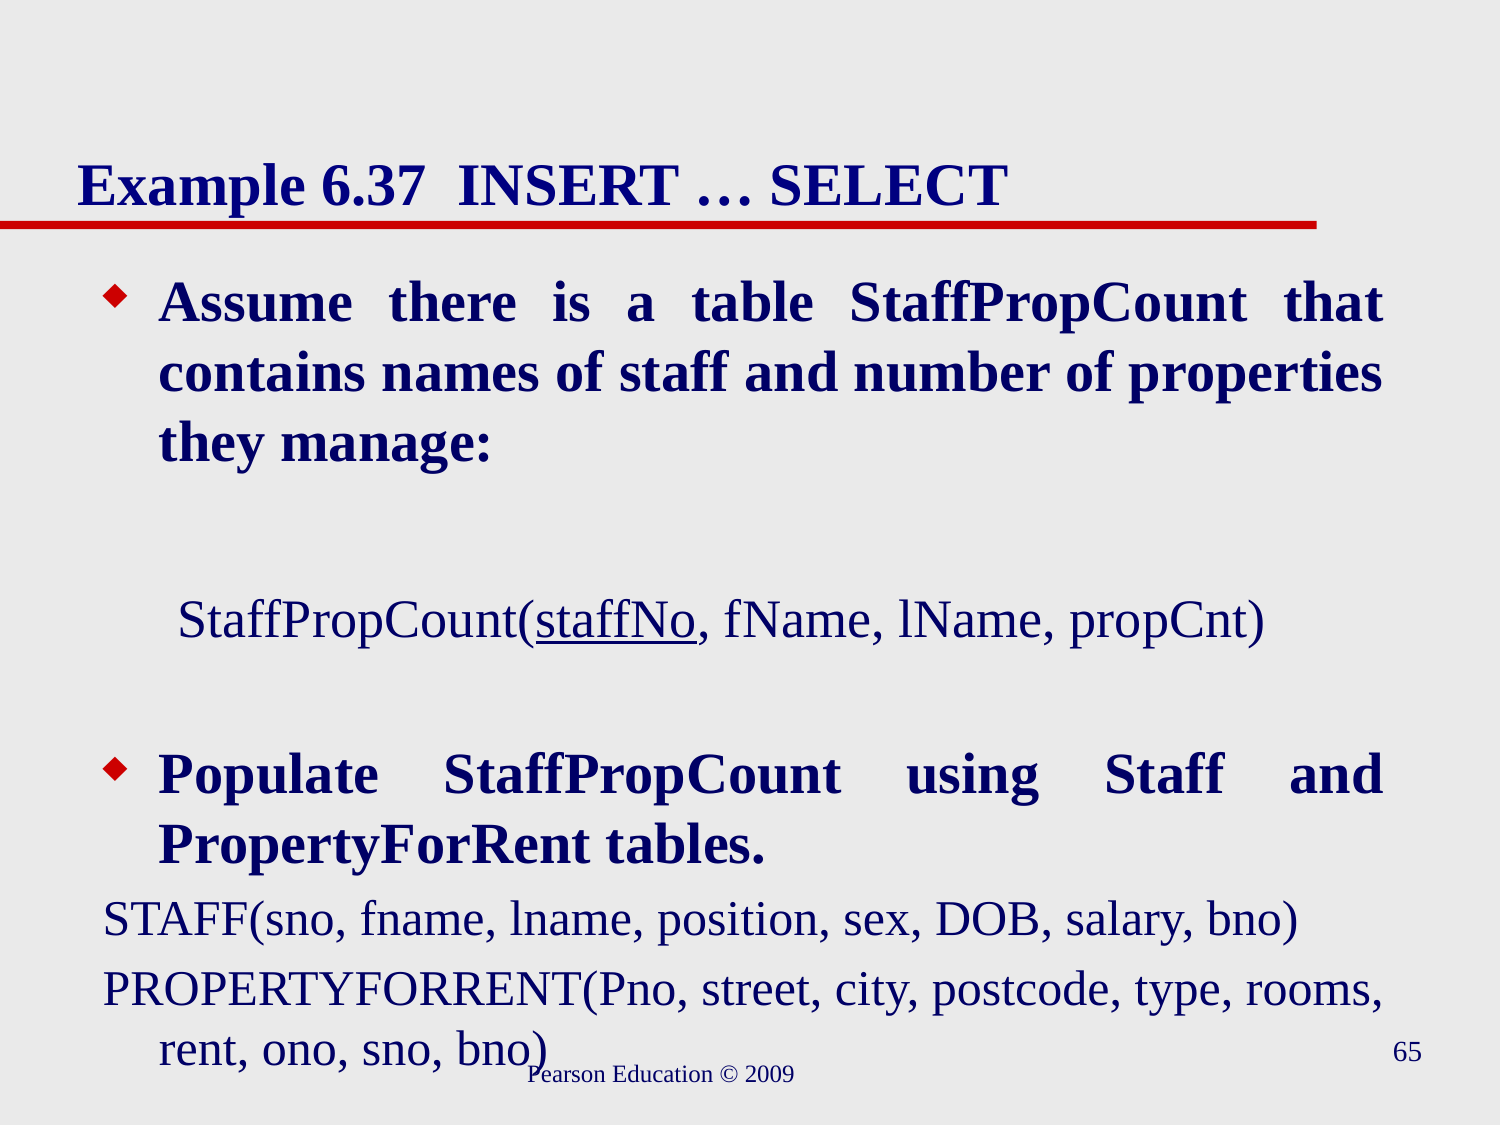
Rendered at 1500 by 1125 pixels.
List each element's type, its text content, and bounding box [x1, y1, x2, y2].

slide_number 65 [1124, 1012, 1438, 1088]
text_box Pearson Education © 2009 [512, 1050, 1038, 1095]
list Assume there is a table StaffPropCount that contains names of staff and number of properties they manage: StaffPropCount(staffNo, fName, lName, propCnt) Populate StaffPropCount using Staff and PropertyForRent tables. STAFF(sno, fname, lname, position, sex, DOB, salary, bno) PROPERTYFORRENT(Pno, street, city, postcode, type, rooms, rent, ono, sno, bno) [87, 255, 1400, 931]
title Example 6.37 INSERT … SELECT [62, 43, 1338, 226]
